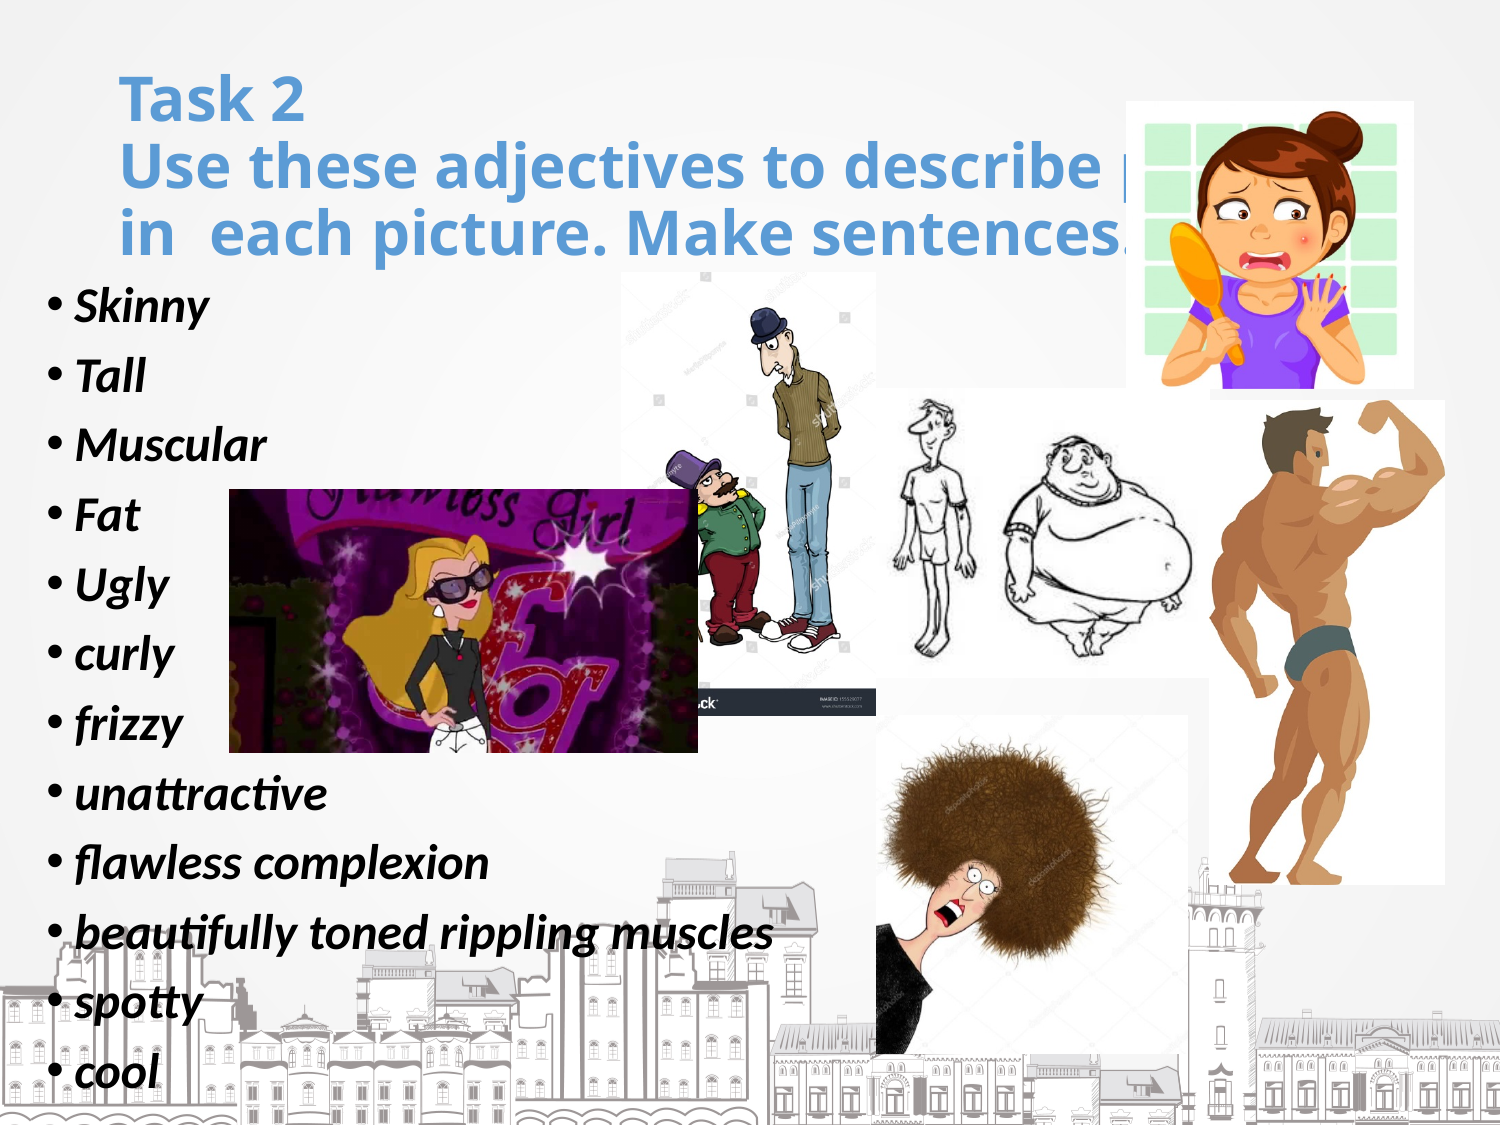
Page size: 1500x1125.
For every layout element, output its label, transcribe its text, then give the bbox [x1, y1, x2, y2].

title Task 2​ Use these adjectives to describe people in each picture. Make sentences.​ [103, 59, 1397, 271]
list Skinny Tall Muscular Fat Ugly curly frizzy unattractive flawless complexion beautifully toned rippling muscles spotty cool​ [31, 271, 1444, 1125]
picture [0, 0, 1500, 1125]
